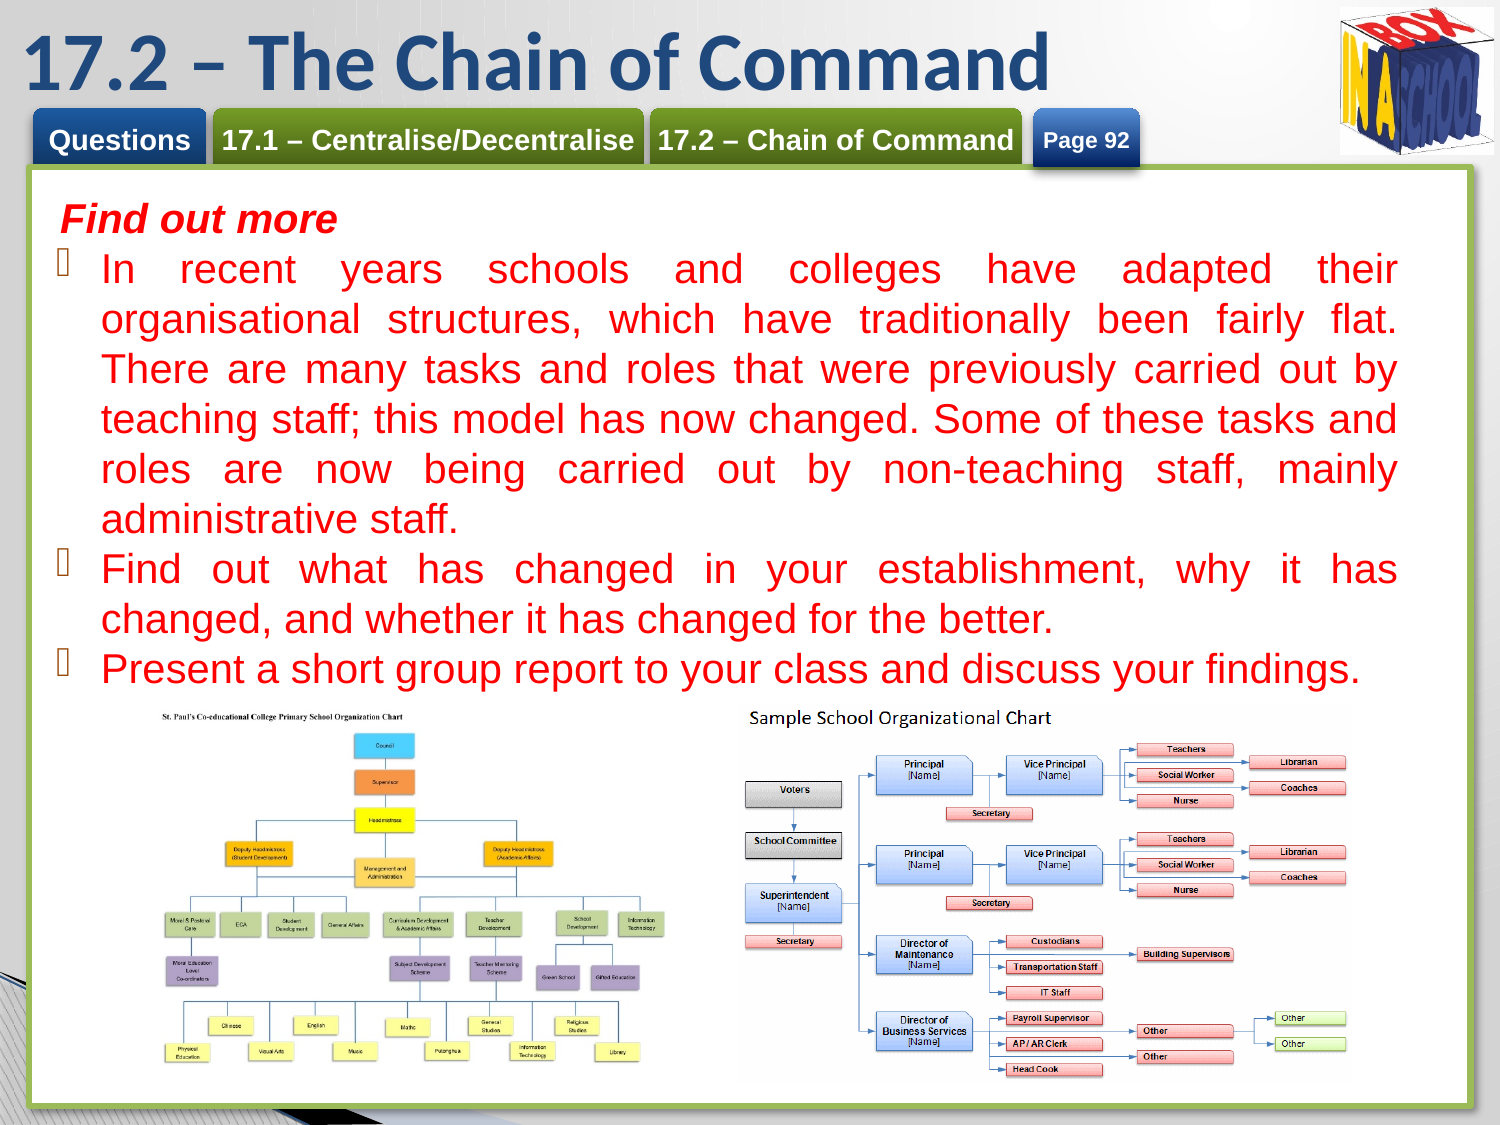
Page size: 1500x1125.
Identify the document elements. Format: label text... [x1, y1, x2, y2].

picture [738, 703, 1353, 1083]
picture [1340, 7, 1495, 155]
text_box Page 92 [1033, 108, 1140, 168]
picture [281, 1114, 303, 1125]
title 17.2 – The Chain of Command [5, 11, 1270, 102]
text_box Find out more In recent years schools and colleges have adapted their organisational structures, which have traditionally been fairly flat. There are many tasks and roles that were previously carried out by teaching staff; this model has now changed. Some of these tasks and roles are now being carried out by non-teaching staff, mainly administrative staff. Find out what has changed in your establishment, why it has changed, and whether it has changed for the better. Present a short group report to your class and discuss your findings. [41, 184, 1447, 700]
picture [147, 703, 680, 1081]
